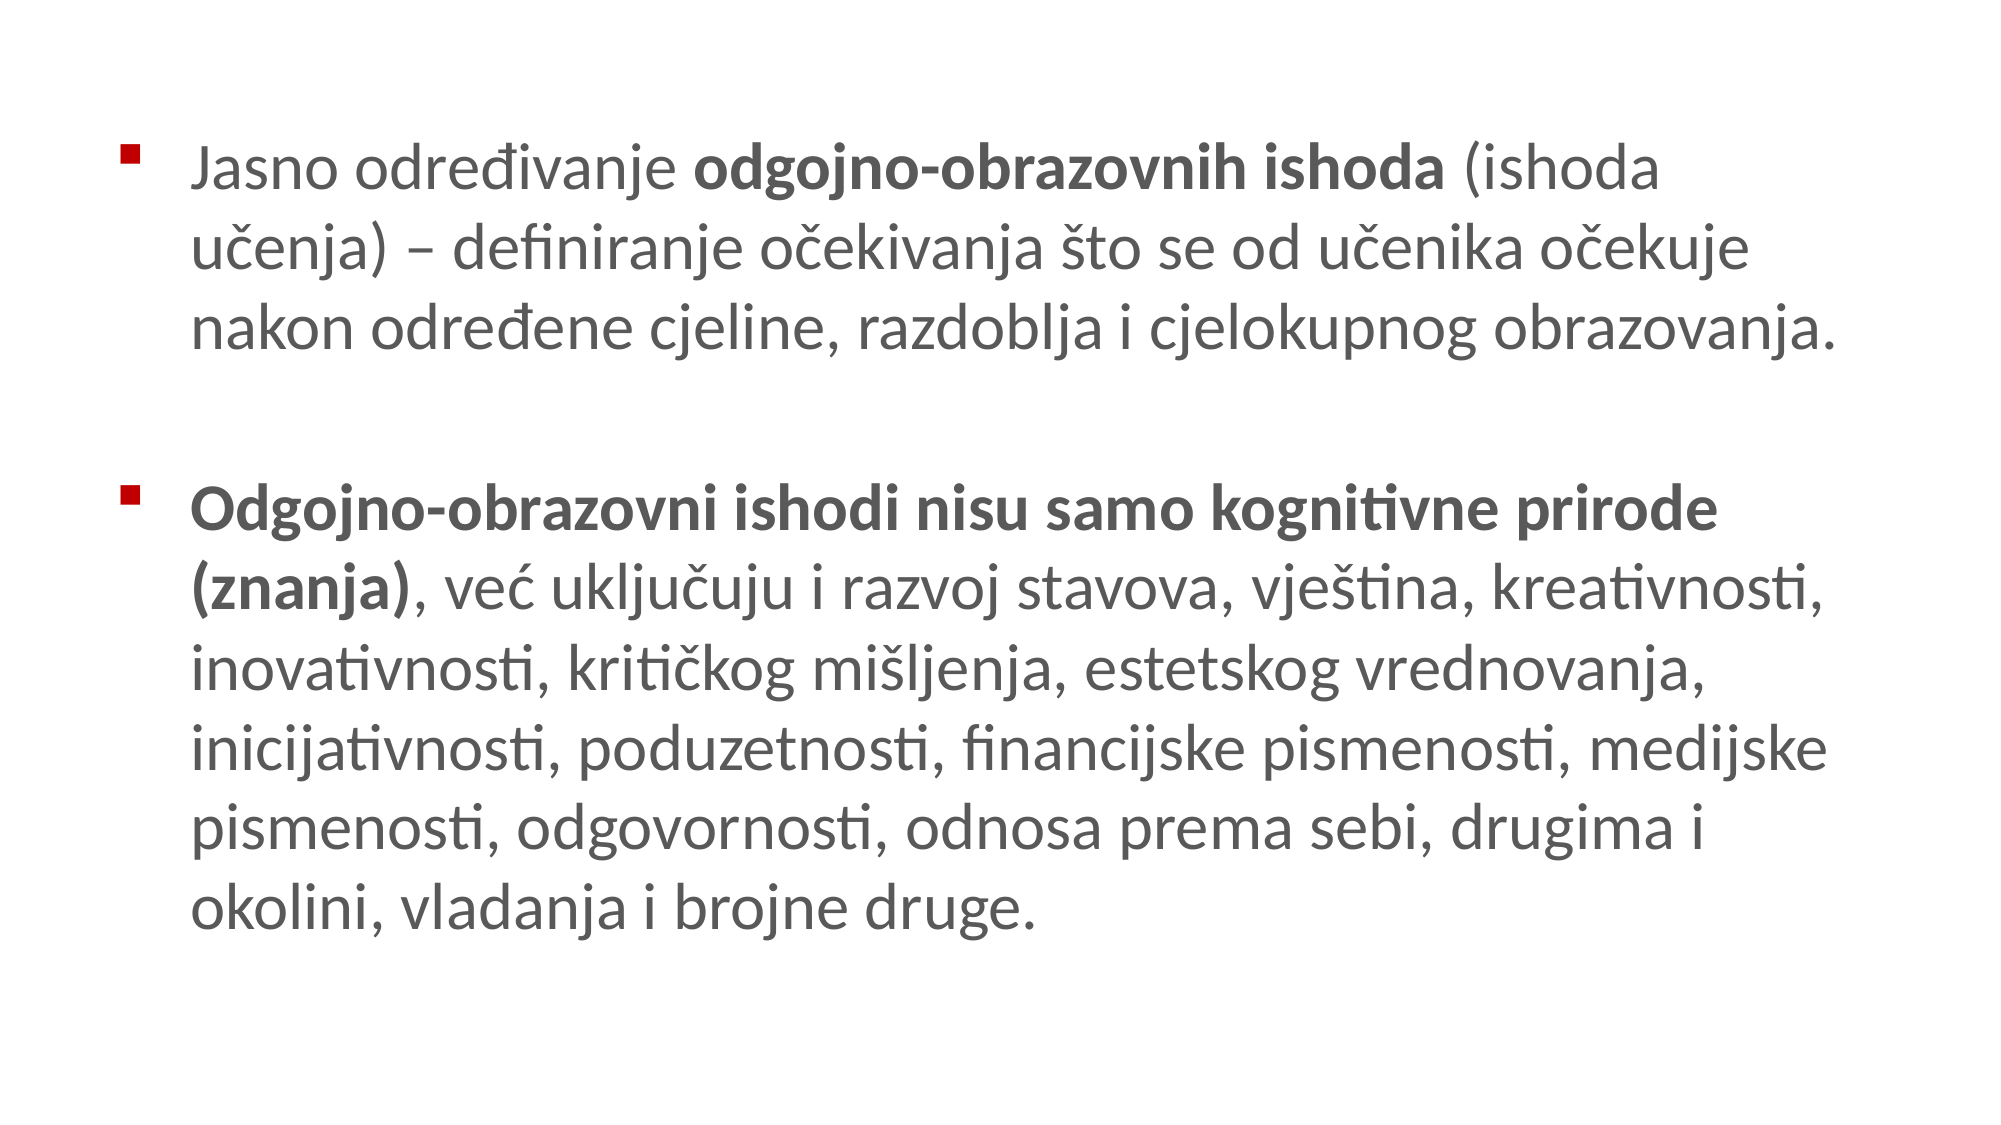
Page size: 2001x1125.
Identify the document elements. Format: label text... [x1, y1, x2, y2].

text_box Jasno određivanje odgojno-obrazovnih ishoda (ishoda učenja) – definiranje očekivanja što se od učenika očekuje nakon određene cjeline, razdoblja i cjelokupnog obrazovanja. Odgojno-obrazovni ishodi nisu samo kognitivne prirode (znanja), već uključuju i razvoj stavova, vještina, kreativnosti, inovativnosti, kritičkog mišljenja, estetskog vrednovanja, inicijativnosti, poduzetnosti, financijske pismenosti, medijske pismenosti, odgovornosti, odnosa prema sebi, drugima i okolini, vladanja i brojne druge. [12, 115, 1879, 942]
